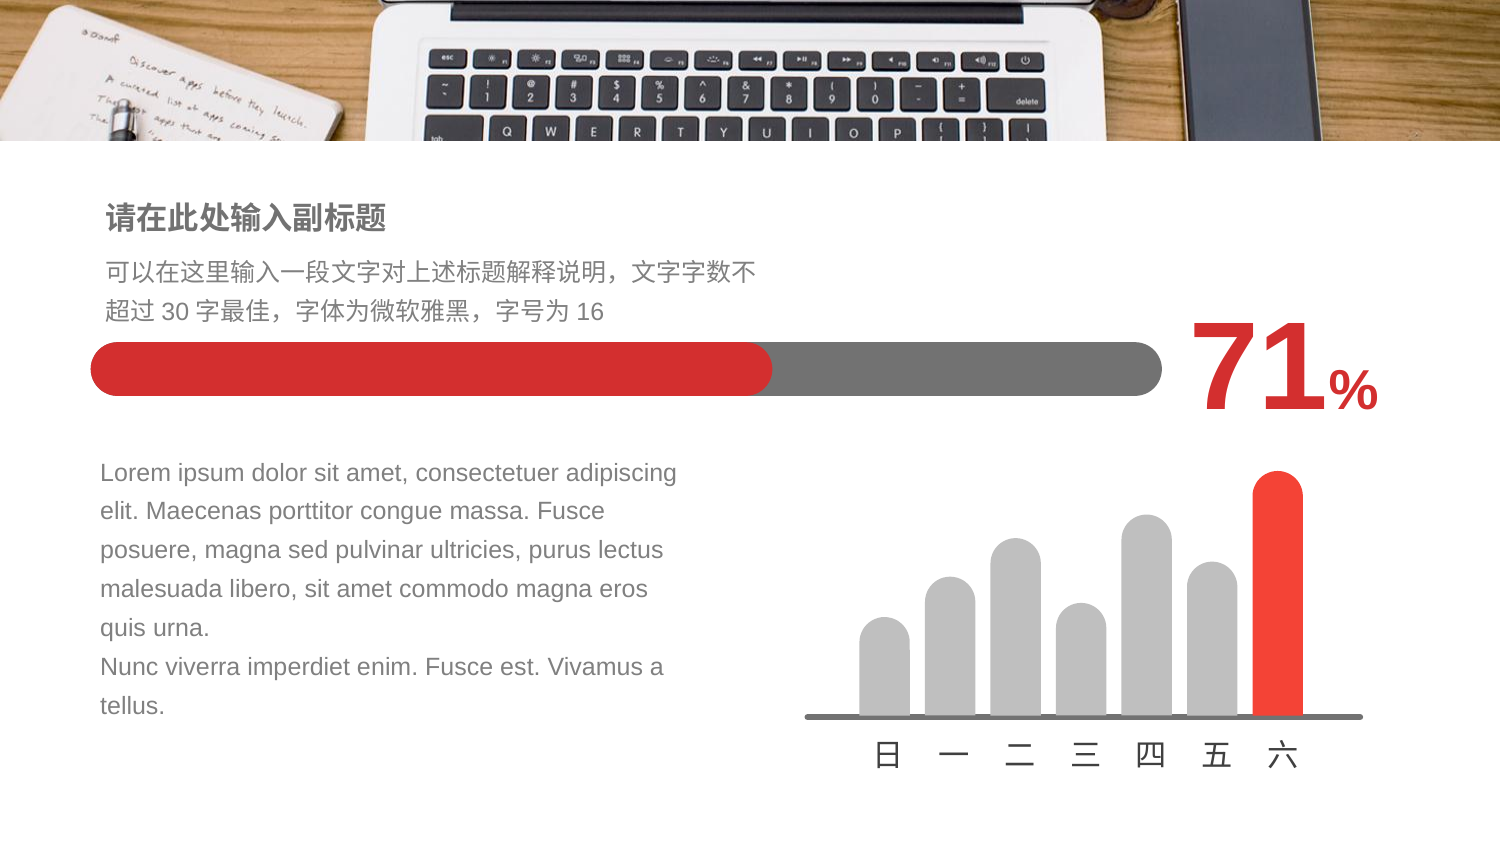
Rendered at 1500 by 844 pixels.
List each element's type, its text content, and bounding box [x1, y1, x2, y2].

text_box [90, 191, 773, 331]
text_box Lorem ipsum dolor sit amet, consectetuer adipiscing elit. Maecenas porttitor congue massa. Fusce posuere, magna sed pulvinar ultricies, purus lectus malesuada libero, sit amet commodo magna eros quis urna. Nunc viverra imperdiet enim. Fusce est. Vivamus a tellus. [85, 439, 696, 727]
picture [0, 0, 1500, 141]
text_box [90, 342, 1162, 396]
text_box 71% [1174, 276, 1398, 442]
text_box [807, 470, 1360, 781]
